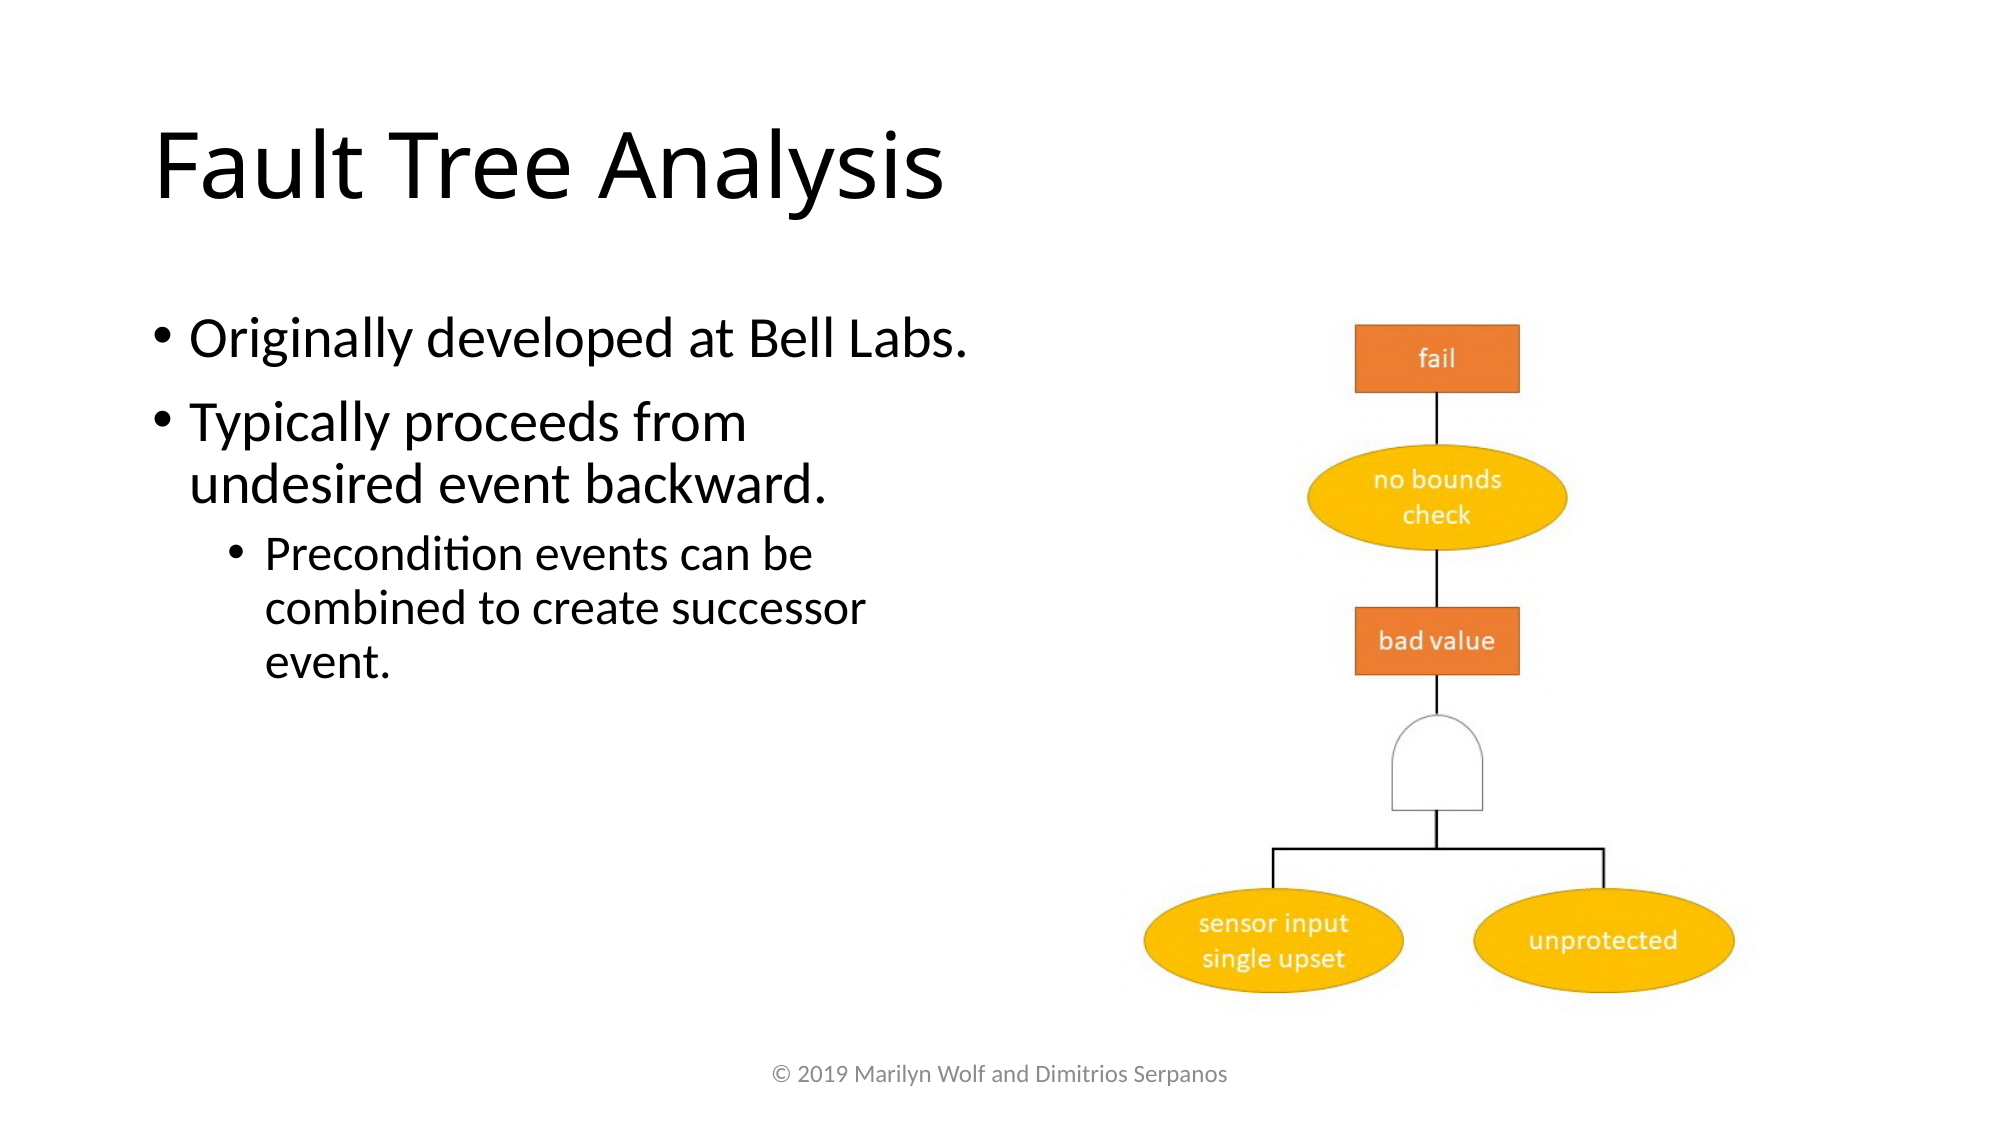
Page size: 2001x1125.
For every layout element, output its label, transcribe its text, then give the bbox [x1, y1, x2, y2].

footer © 2019 Marilyn Wolf and Dimitrios Serpanos [662, 1042, 1338, 1103]
list Originally developed at Bell Labs. Typically proceeds from undesired event backward. Precondition events can be combined to create successor event. [137, 299, 988, 1014]
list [1112, 299, 1763, 1014]
title Fault Tree Analysis [137, 59, 1863, 278]
